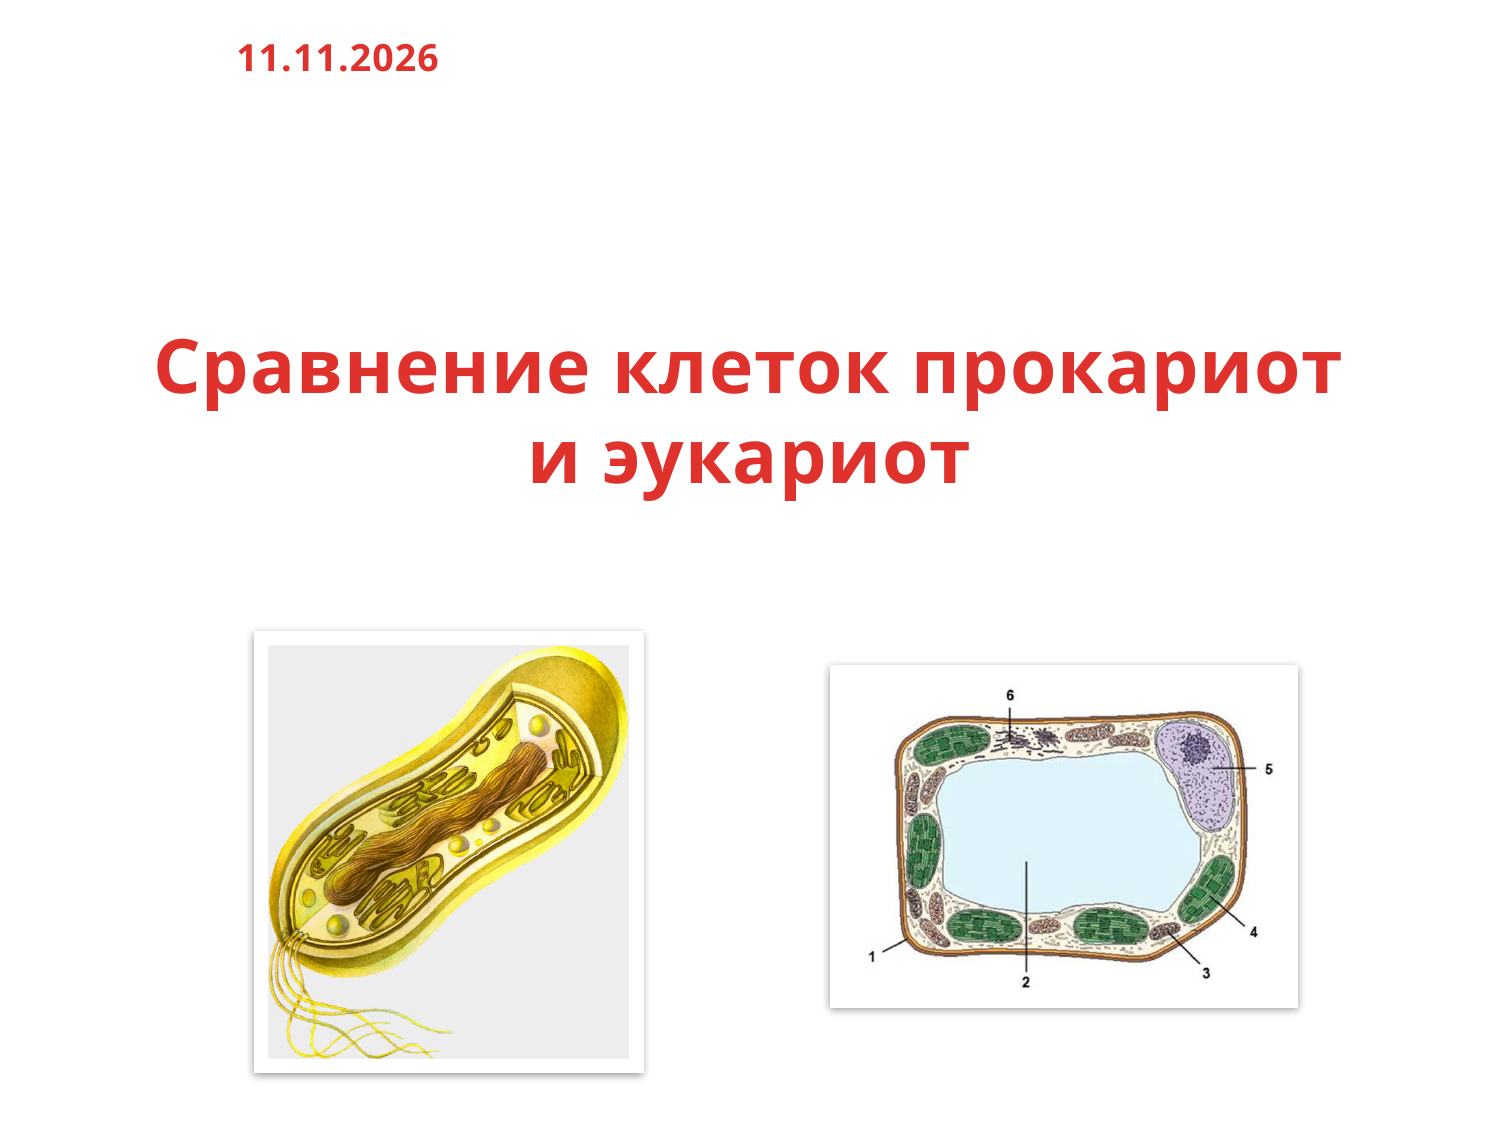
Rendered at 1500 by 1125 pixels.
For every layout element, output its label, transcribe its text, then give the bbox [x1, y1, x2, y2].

picture [844, 679, 1284, 994]
text_box 25.11.2020 [41, 26, 635, 93]
picture [268, 644, 630, 1059]
title Сравнение клеток прокариот и эукариот [112, 231, 1388, 587]
